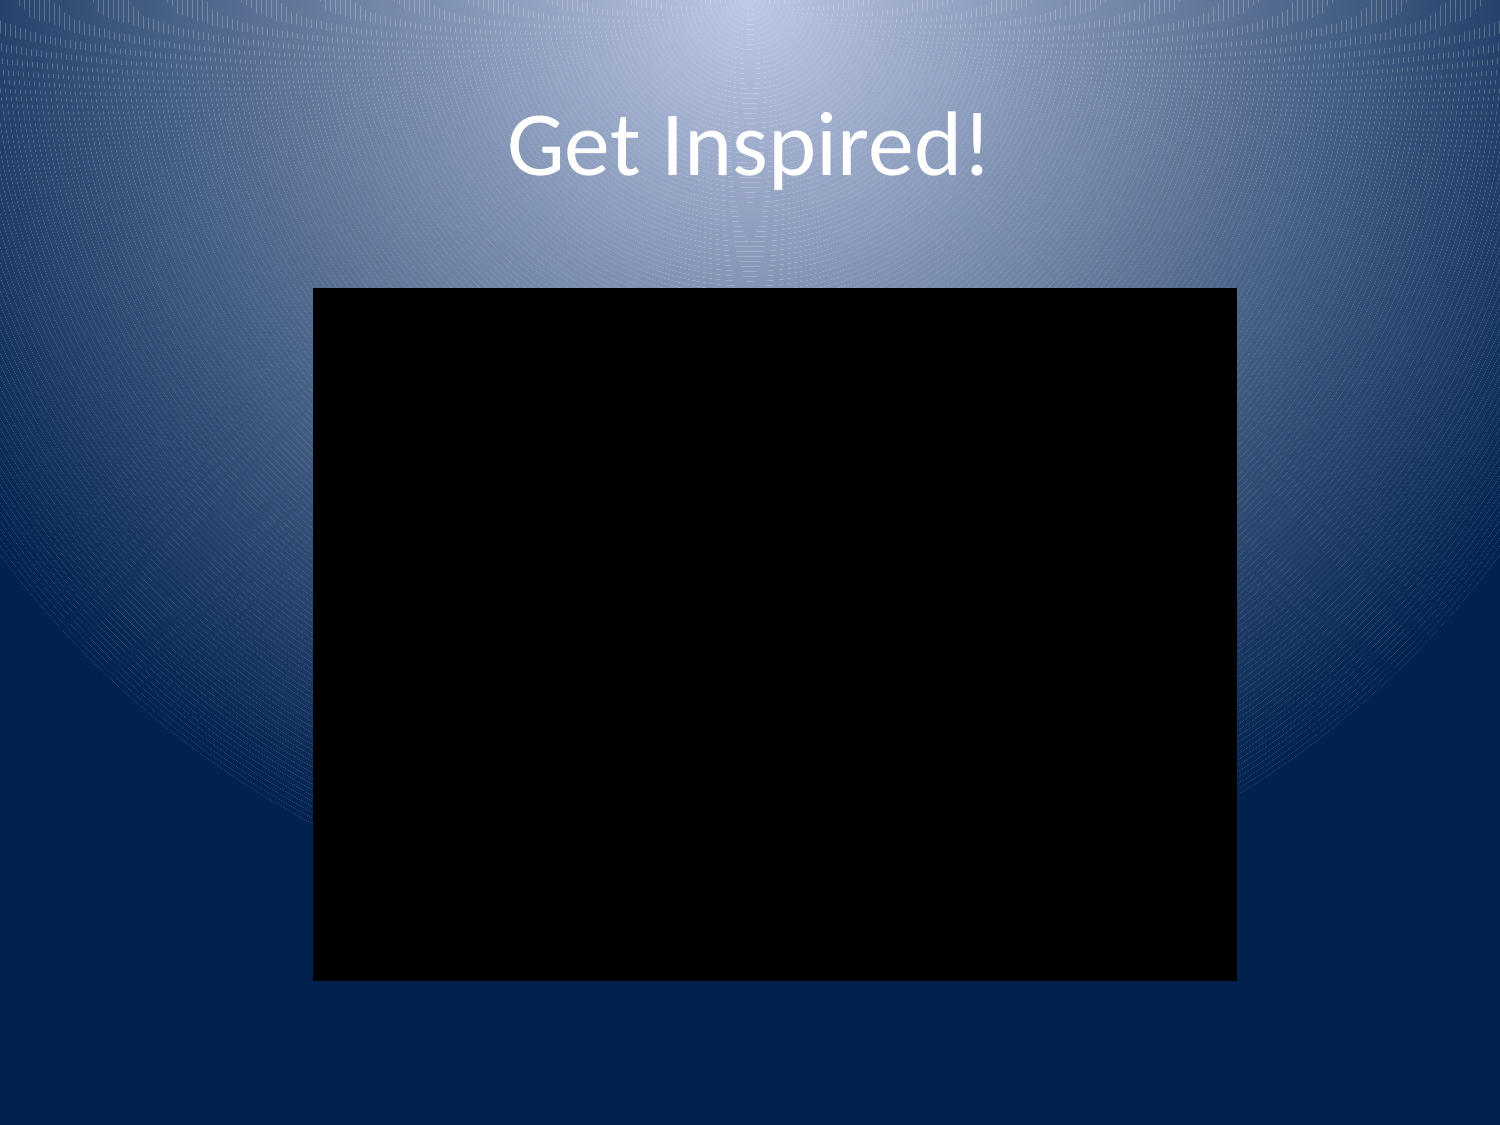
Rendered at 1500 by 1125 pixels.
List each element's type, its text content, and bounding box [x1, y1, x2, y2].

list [312, 287, 1238, 982]
title Get Inspired! [75, 45, 1425, 233]
